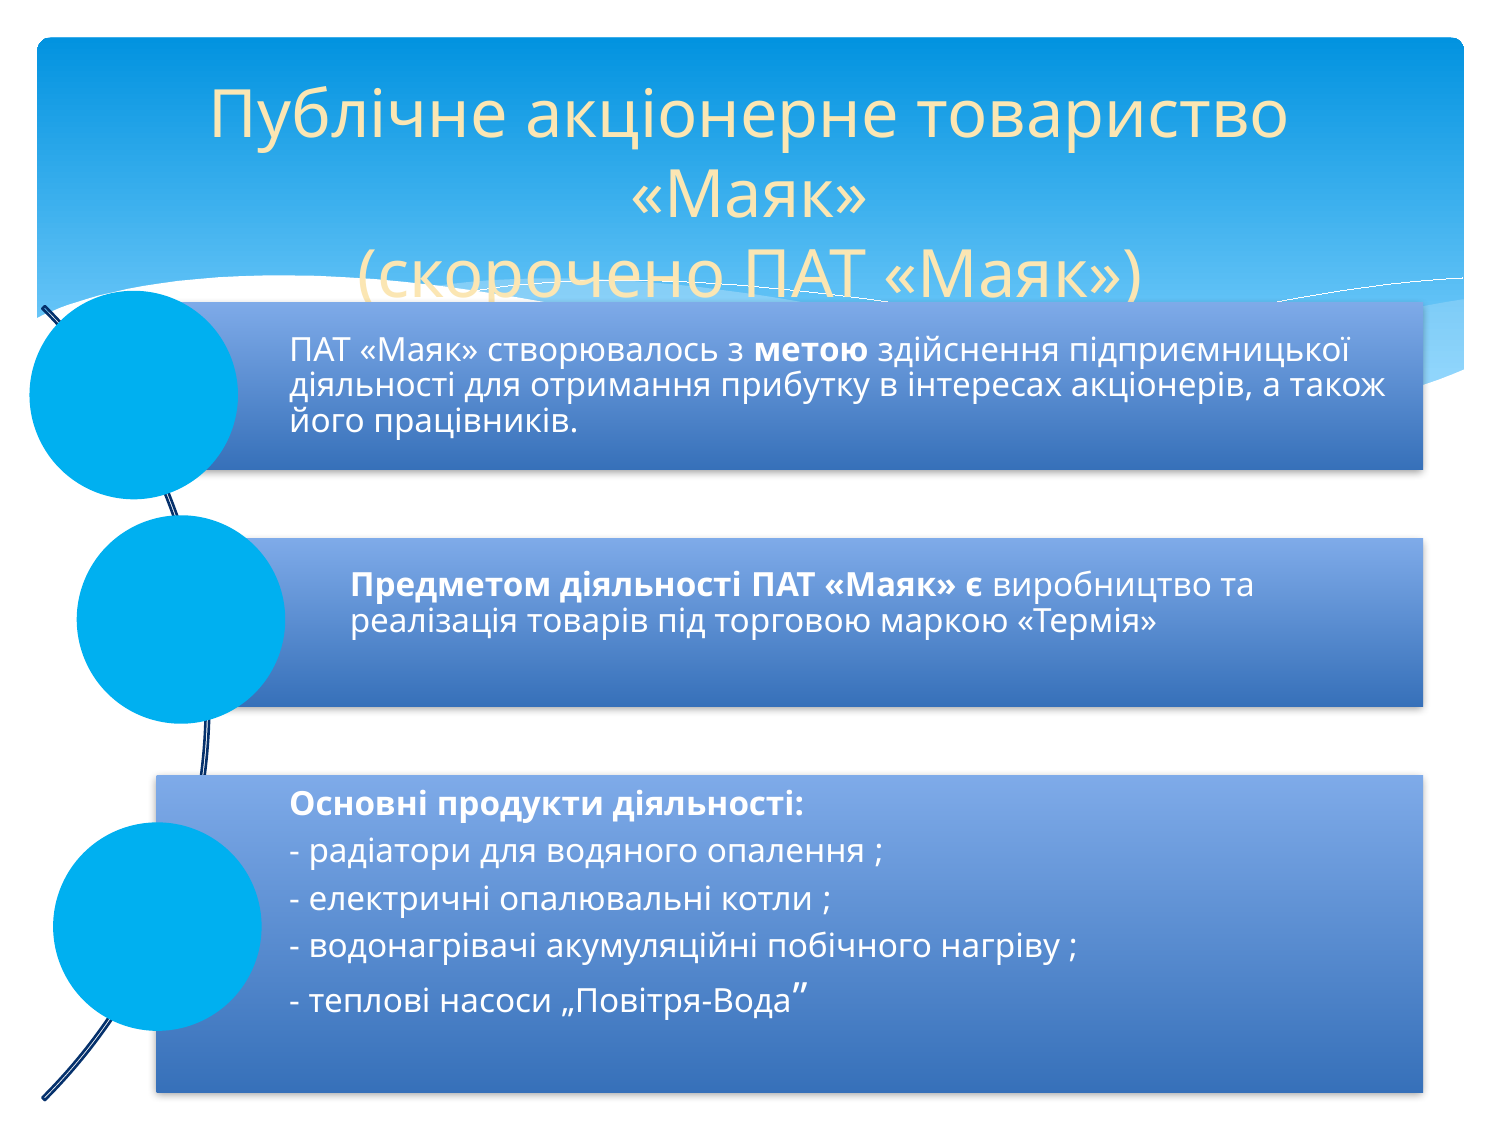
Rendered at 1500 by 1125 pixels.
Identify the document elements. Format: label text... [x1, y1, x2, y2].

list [29, 290, 1424, 1125]
title Публічне акціонерне товариство «Маяк» (скорочено ПАТ «Маяк») [75, 55, 1425, 290]
